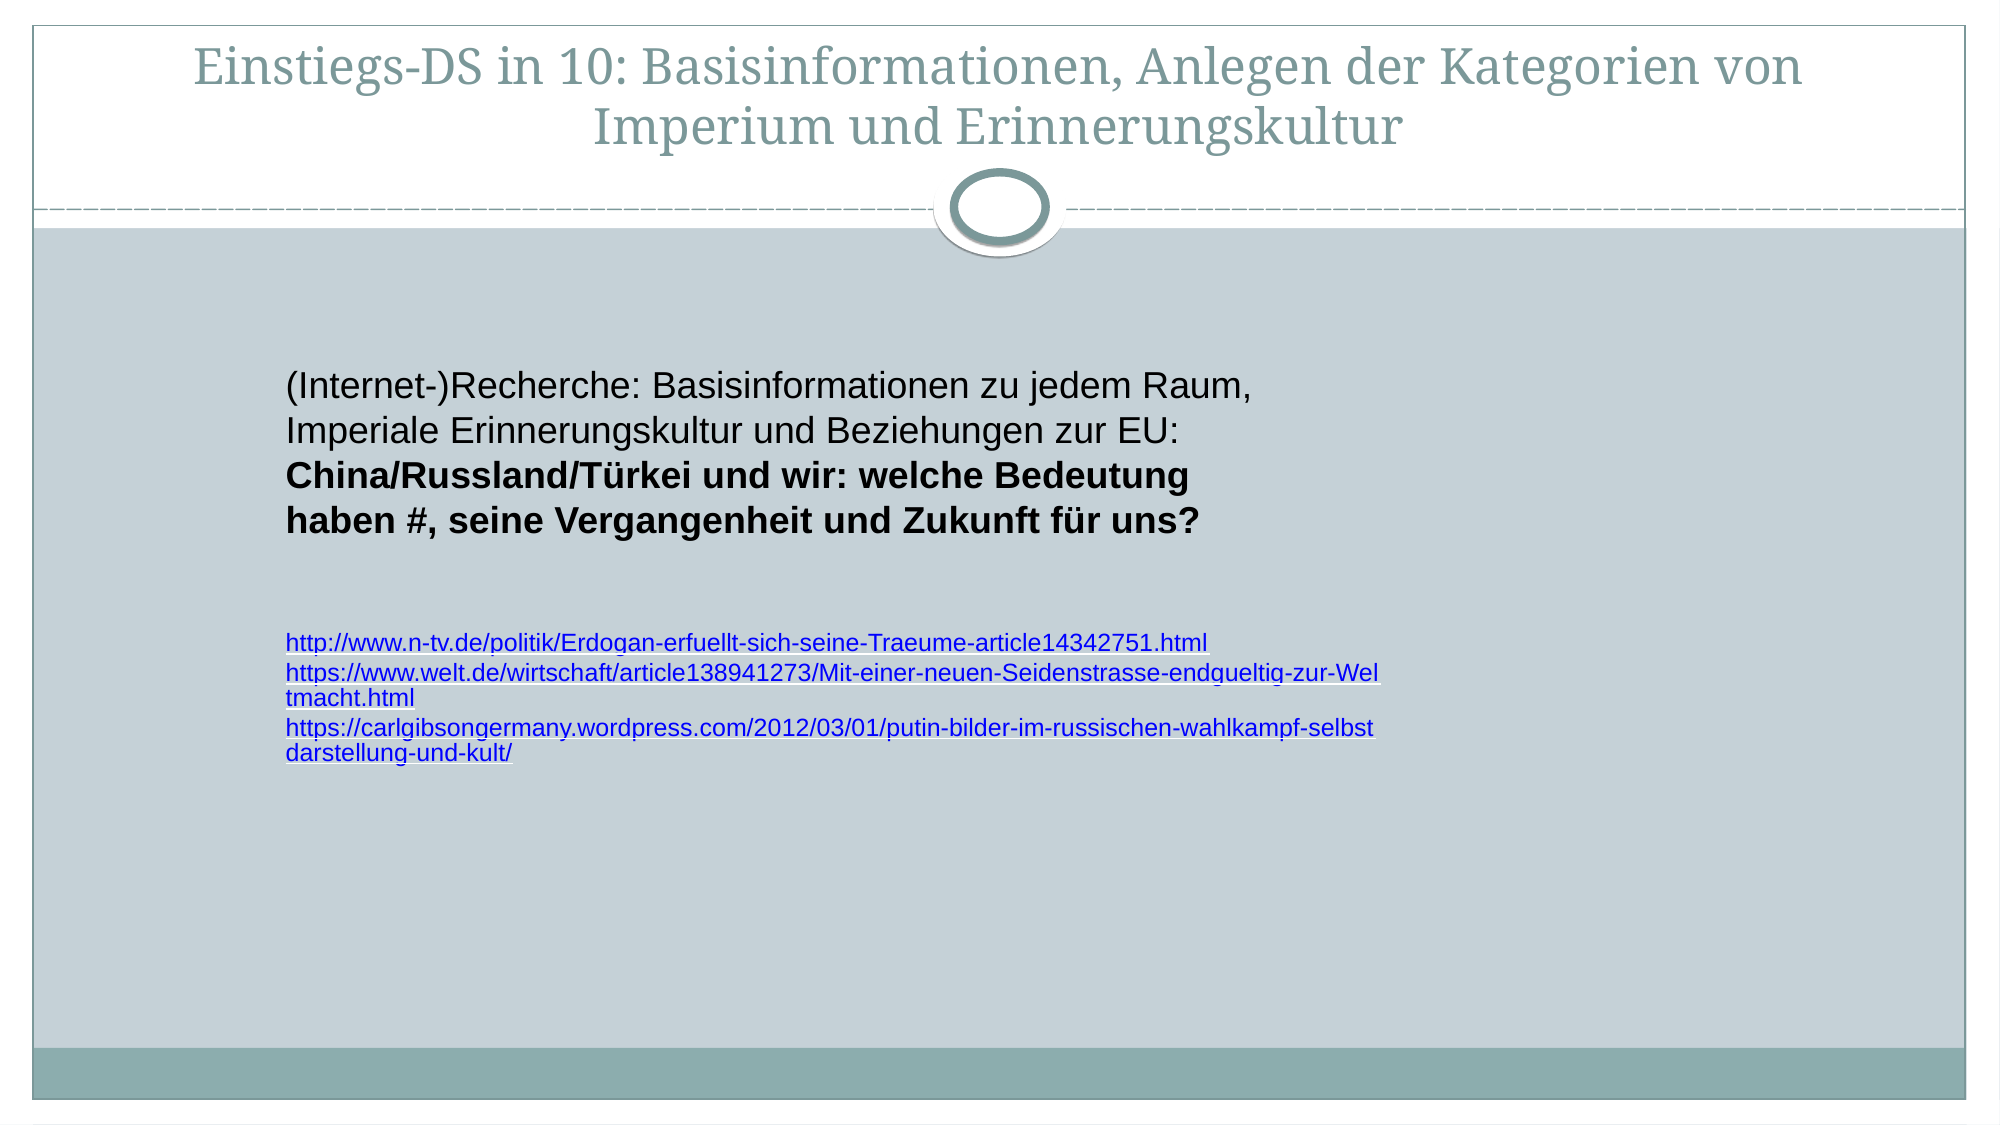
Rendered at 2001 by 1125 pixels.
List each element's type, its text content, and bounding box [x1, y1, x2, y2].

text_box http://www.n-tv.de/politik/Erdogan-erfuellt-sich-seine-Traeume-article14342751.html https://www.welt.de/wirtschaft/article138941273/Mit-einer-neuen-Seidenstrasse-endgueltig-zur-Weltmacht.html https://carlgibsongermany.wordpress.com/2012/03/01/putin-bilder-im-russischen-wahlkampf-selbstdarstellung-und-kult/ [270, 574, 1400, 770]
text_box Einstiegs-DS in 10: Basisinformationen, Anlegen der Kategorien von Imperium und Erinnerungskultur [65, 37, 1933, 162]
text_box [66, 250, 1926, 1001]
text_box (Internet-)Recherche: Basisinformationen zu jedem Raum, Imperiale Erinnerungskultur und Beziehungen zur EU: China/Russland/Türkei und wir: welche Bedeutung haben #, seine Vergangenheit und Zukunft für uns? [270, 353, 1310, 535]
